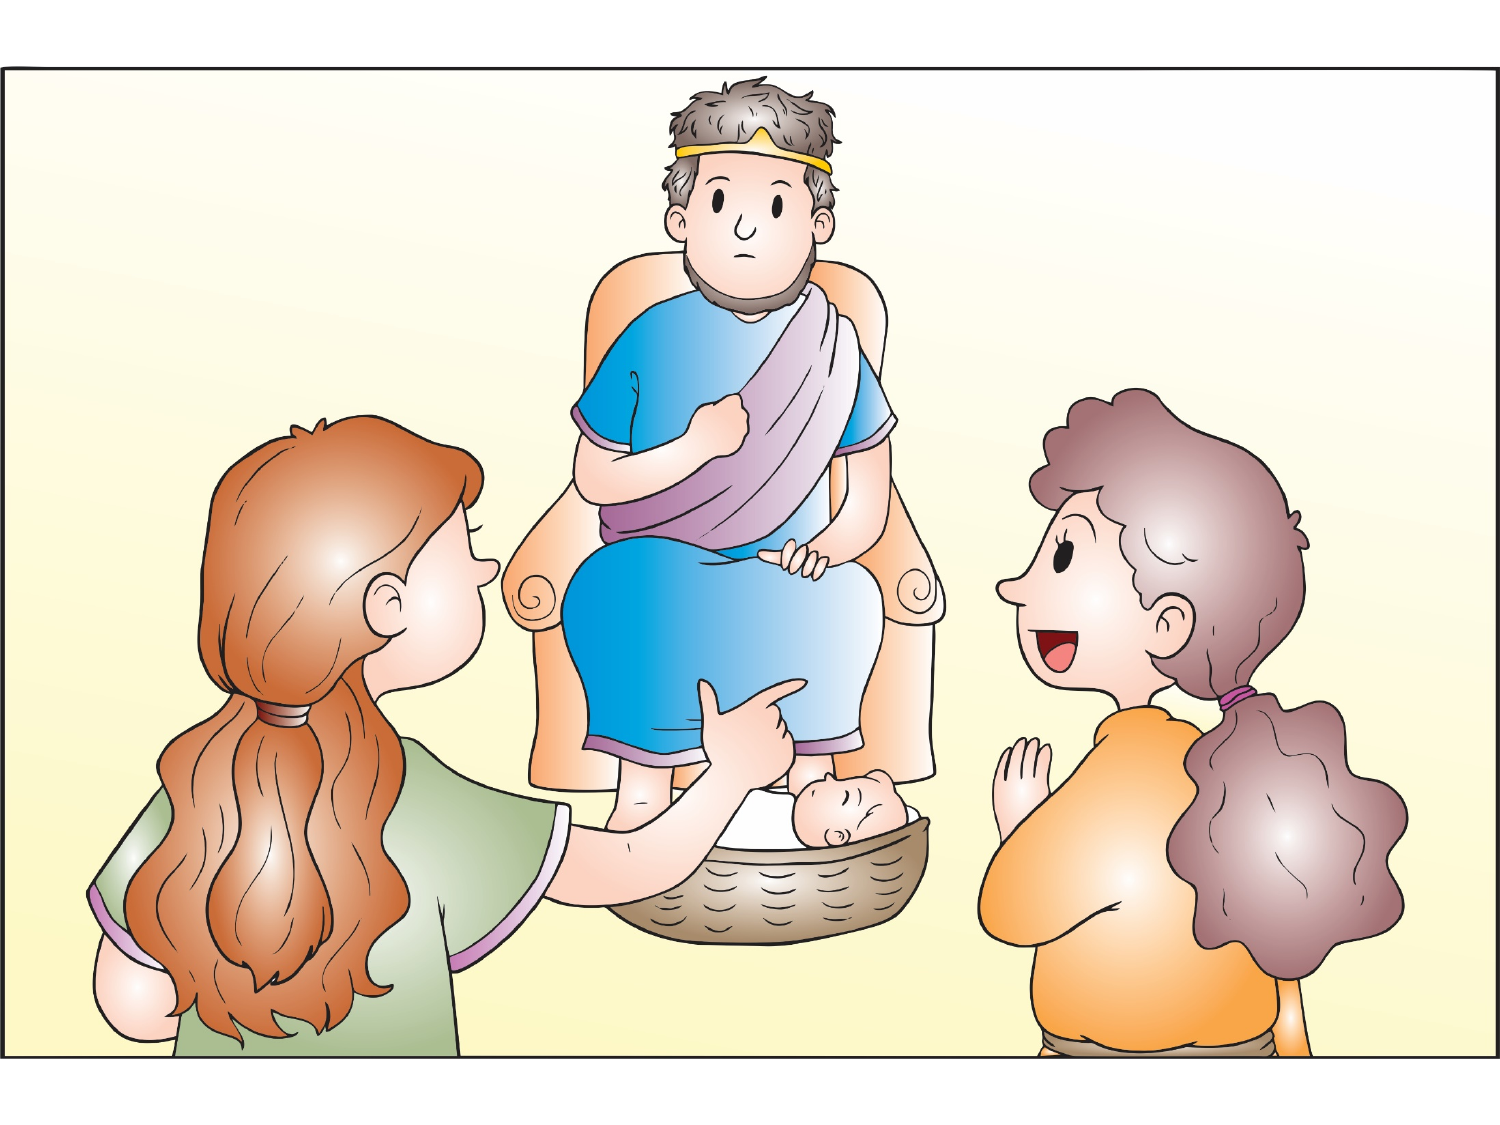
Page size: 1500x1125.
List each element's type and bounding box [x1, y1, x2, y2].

picture [0, 66, 1500, 1059]
